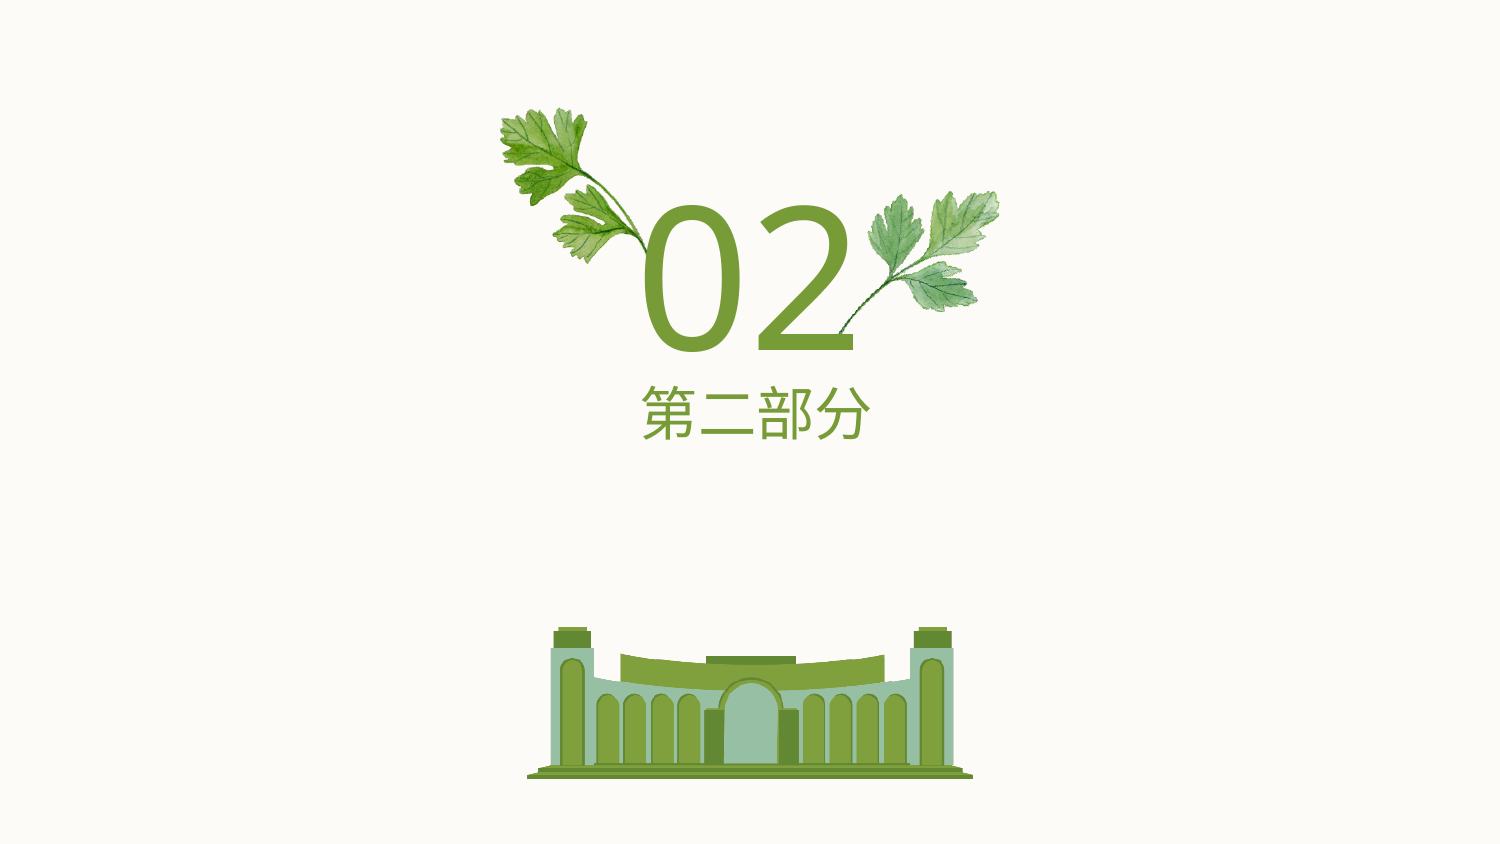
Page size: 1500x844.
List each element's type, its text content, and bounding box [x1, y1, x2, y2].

text_box 第二部分 [625, 369, 925, 455]
text_box 02 [620, 142, 758, 398]
picture [0, 0, 1500, 844]
